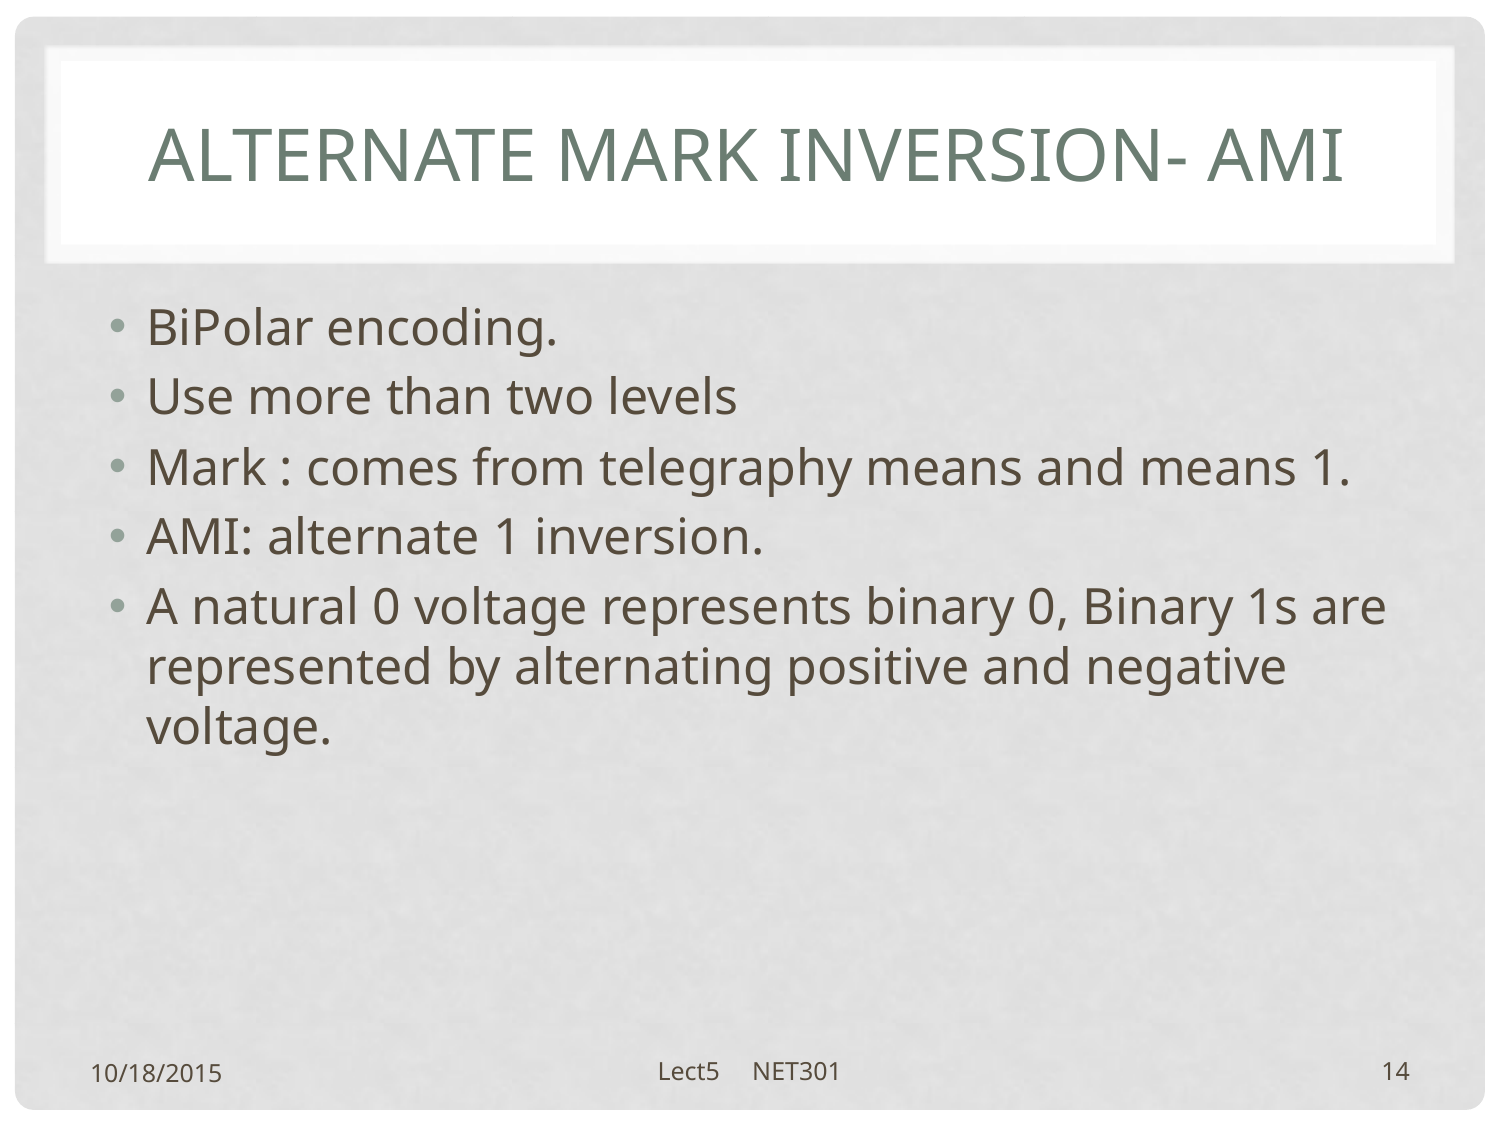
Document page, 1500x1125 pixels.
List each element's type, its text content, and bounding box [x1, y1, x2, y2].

title Alternate Mark Inversion- AMI [69, 66, 1425, 238]
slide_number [75, 1042, 425, 1103]
footer Lect5 NET301 [512, 1042, 988, 1103]
slide_number 14 [1074, 1042, 1425, 1103]
list BiPolar encoding. Use more than two levels Mark : comes from telegraphy means and means 1. AMI: alternate 1 inversion. A natural 0 voltage represents binary 0, Binary 1s are represented by alternating positive and negative voltage. [75, 287, 1425, 1005]
